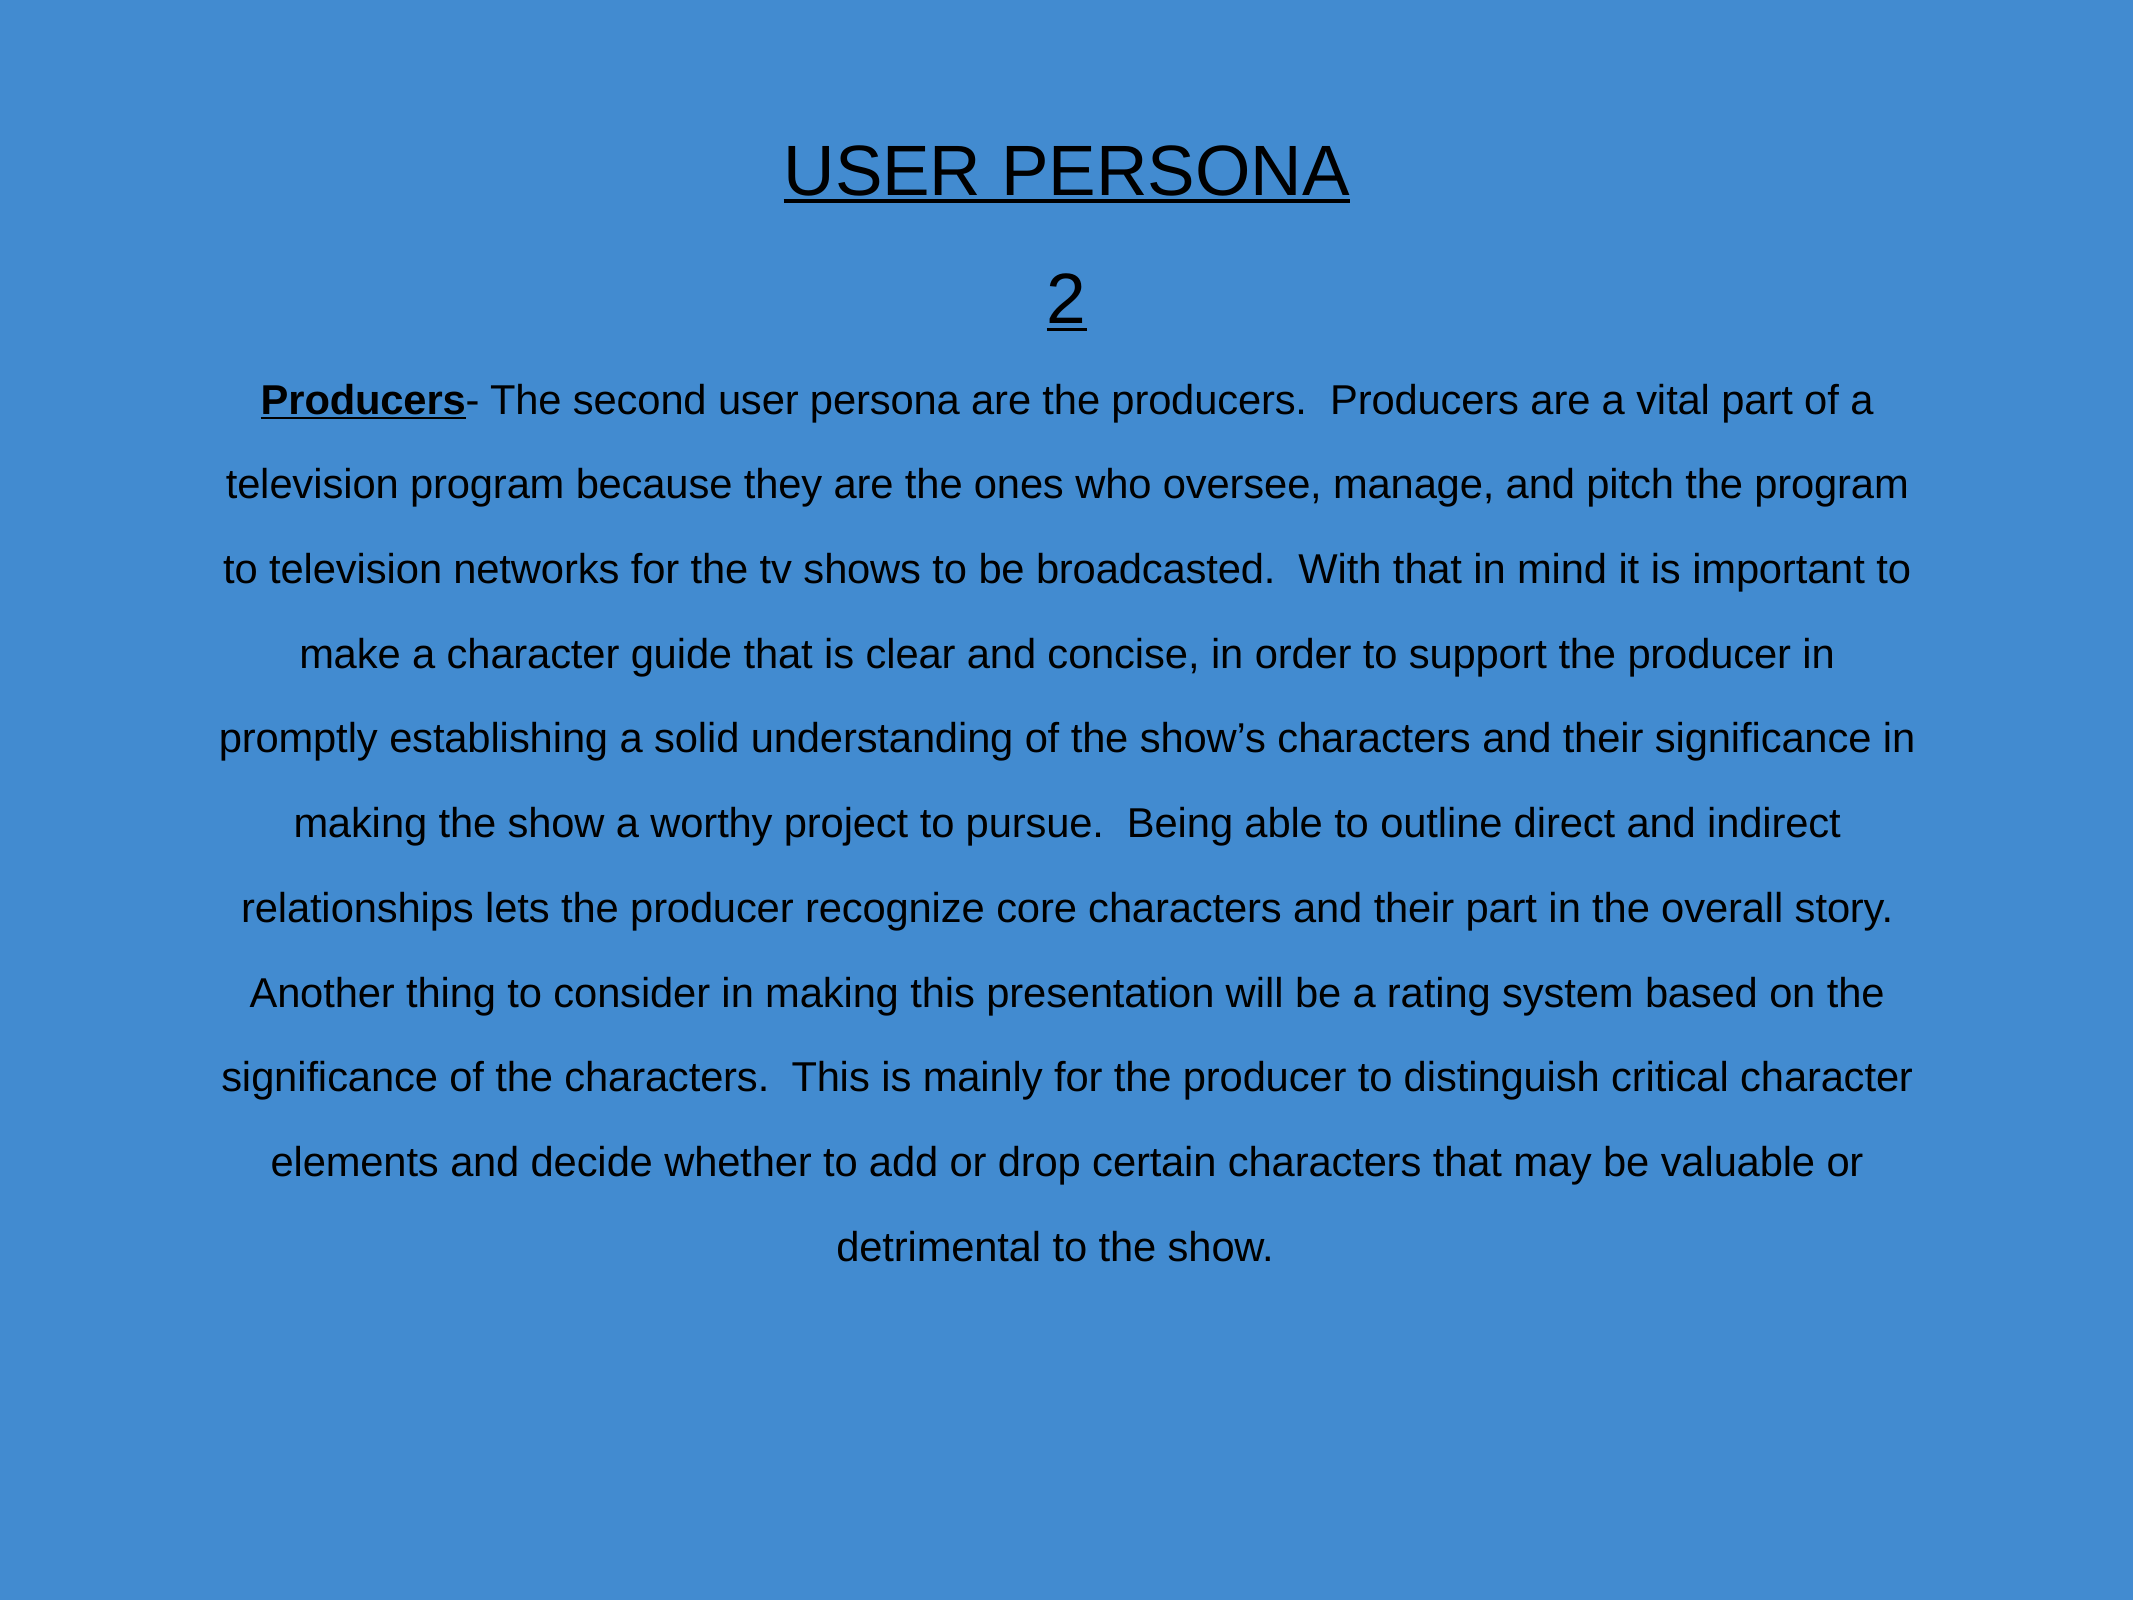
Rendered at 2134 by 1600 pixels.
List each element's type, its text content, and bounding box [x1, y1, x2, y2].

subtitle USER PERSONA 2 Producers- The second user persona are the producers. Producers are a vital part of a television program because they are the ones who oversee, manage, and pitch the program to television networks for the tv shows to be broadcasted. With that in mind it is important to make a character guide that is clear and concise, in order to support the producer in promptly establishing a solid understanding of the show’s characters and their significance in making the show a worthy project to pursue. Being able to outline direct and indirect relationships lets the producer recognize core characters and their part in the overall story. Another thing to consider in making this presentation will be a rating system based on the significance of the characters. This is mainly for the producer to distinguish critical character elements and decide whether to add or drop certain characters that may be valuable or detrimental to the show. [207, 72, 1926, 1258]
